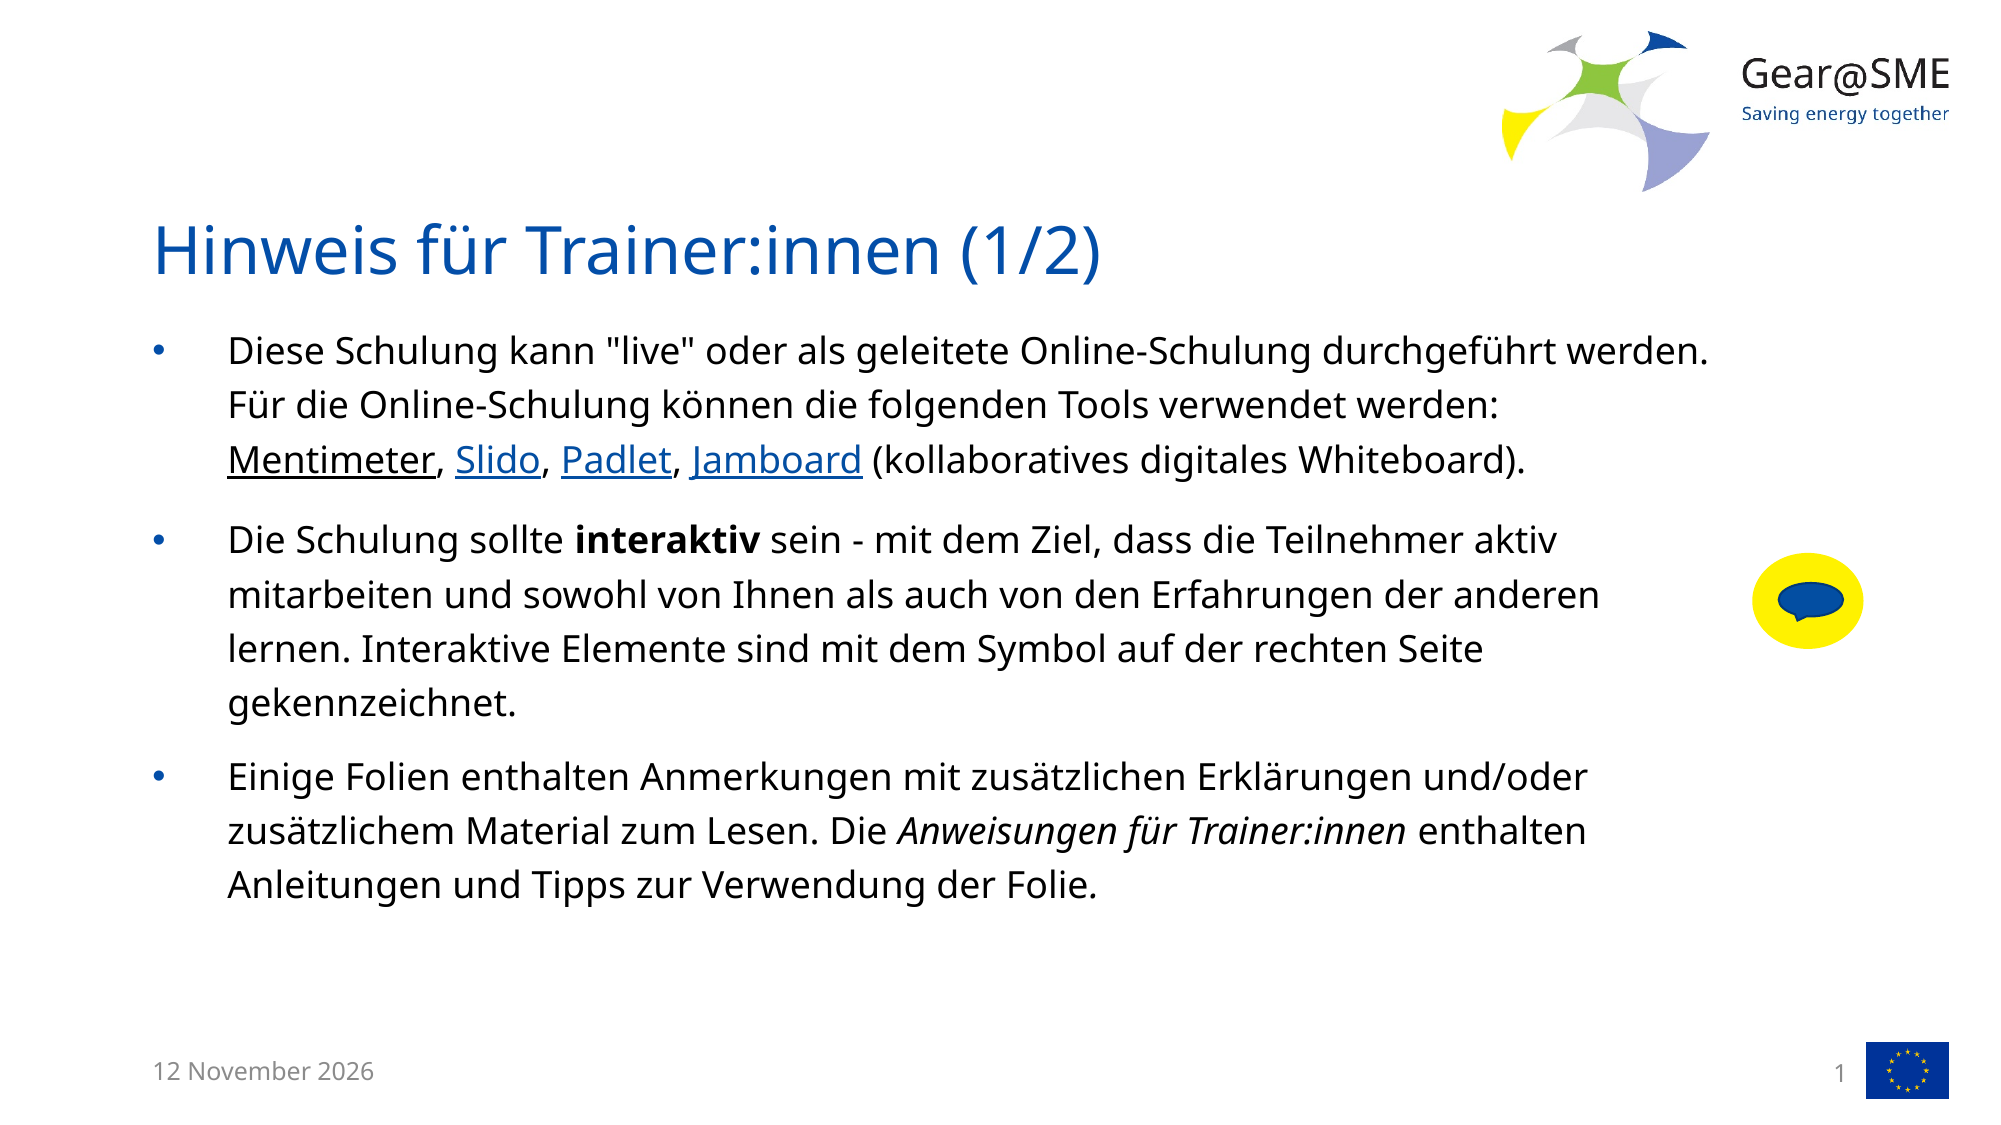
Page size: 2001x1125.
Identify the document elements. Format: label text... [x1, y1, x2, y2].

slide_number 1 [1412, 1044, 1863, 1104]
title Hinweis für Trainer:innen (1/2) [137, 205, 1863, 300]
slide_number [137, 1042, 588, 1103]
picture [1866, 1042, 1949, 1099]
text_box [1753, 553, 1863, 648]
picture [1502, 31, 1949, 192]
list Diese Schulung kann "live" oder als geleitete Online-Schulung durchgeführt werden. Für die Online-Schulung können die folgenden Tools verwendet werden: Mentimeter, Slido, Padlet, Jamboard (kollaboratives digitales Whiteboard). Die Schulung sollte interaktiv sein - mit dem Ziel, dass die Teilnehmer aktiv mitarbeiten und sowohl von Ihnen als auch von den Erfahrungen der anderen lernen. Interaktive Elemente sind mit dem Symbol auf der rechten Seite gekennzeichnet. Einige Folien enthalten Anmerkungen mit zusätzlichen Erklärungen und/oder zusätzlichem Material zum Lesen. Die Anweisungen für Trainer:innen enthalten Anleitungen und Tipps zur Verwendung der Folie. [137, 310, 1729, 1014]
